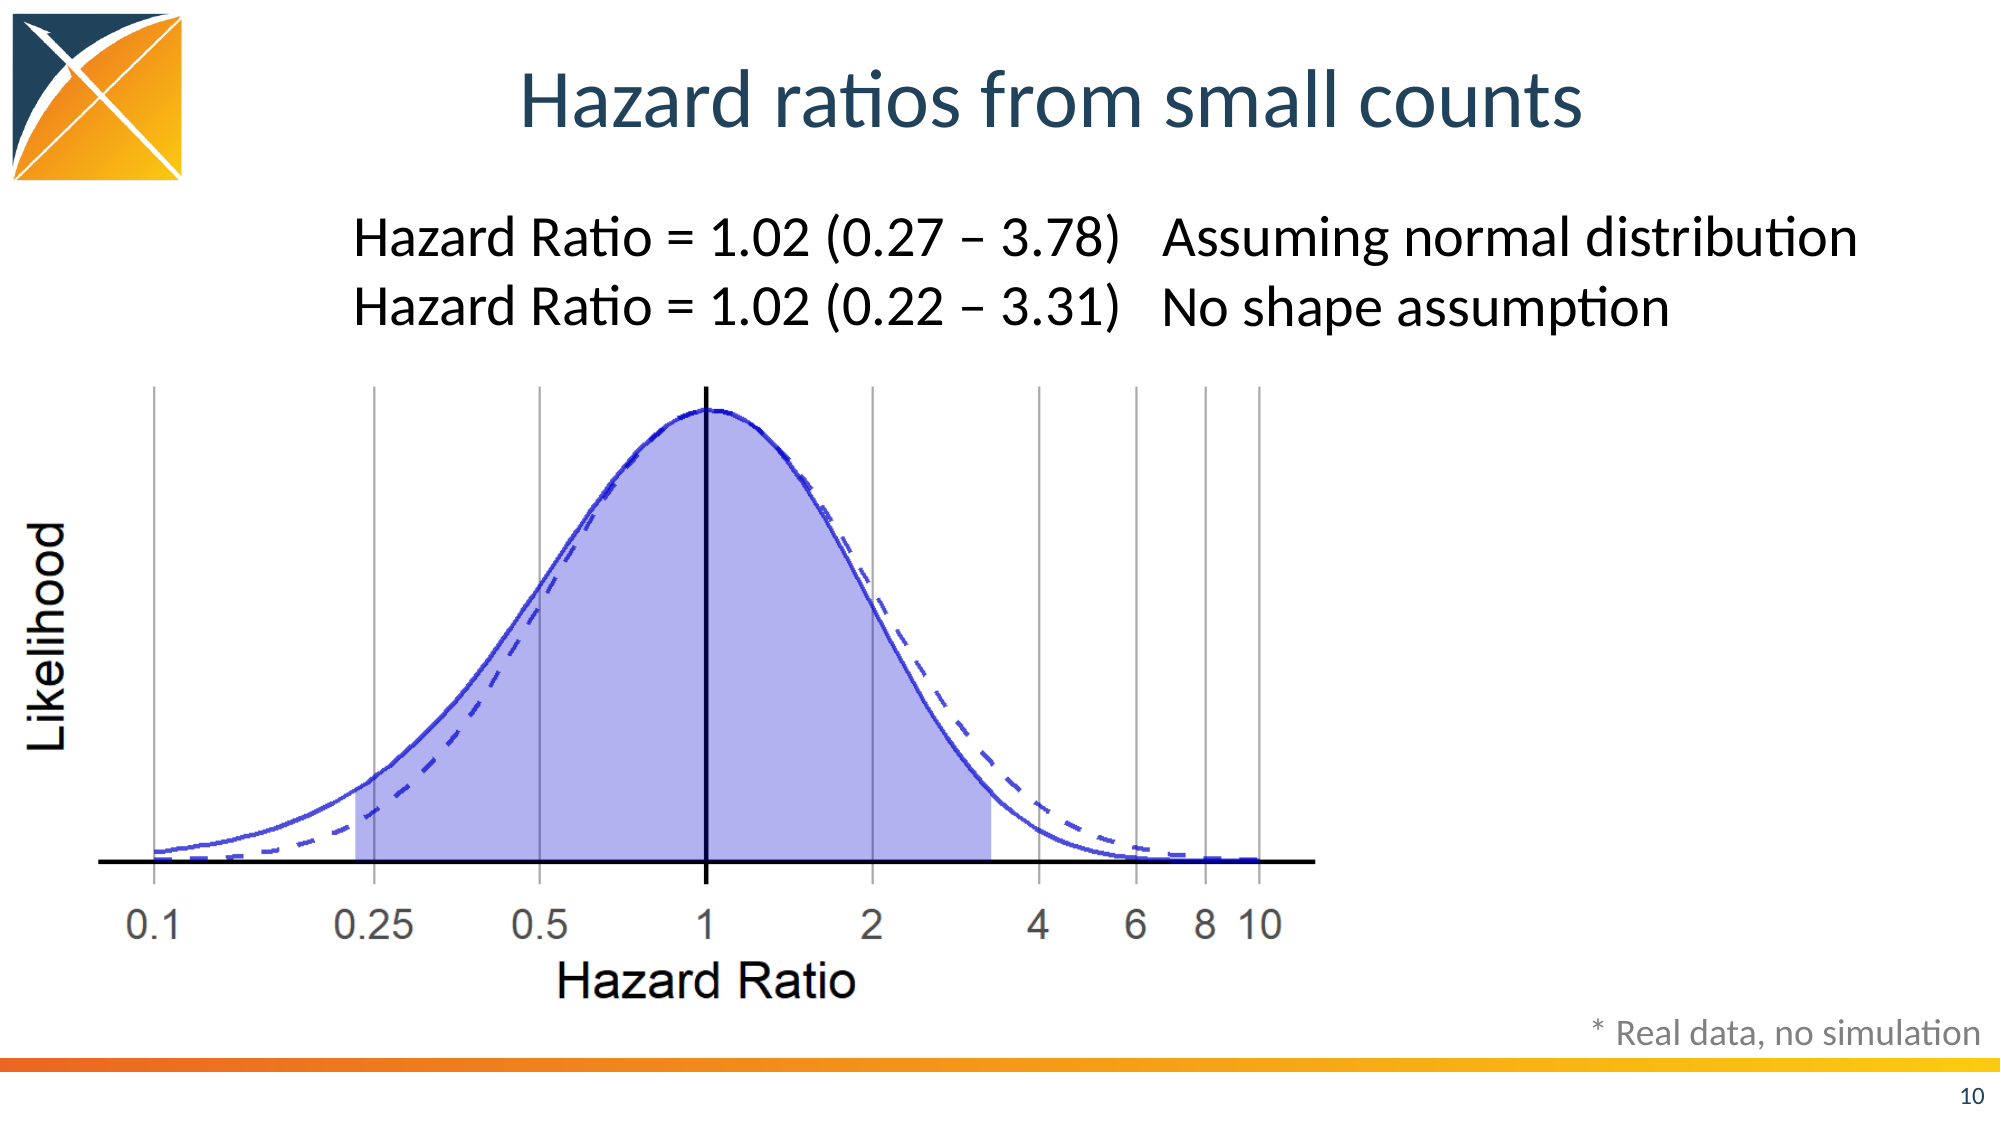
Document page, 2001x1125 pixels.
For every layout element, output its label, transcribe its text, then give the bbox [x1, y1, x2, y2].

picture [0, 0, 206, 200]
text_box Hazard Ratio = 1.02 (0.27 – 3.78) Hazard Ratio = 1.02 (0.22 – 3.31) [338, 190, 1138, 345]
text_box * Real data, no simulation [1574, 1000, 1998, 1061]
text_box No shape assumption [1146, 260, 1687, 346]
slide_number 10 [1533, 1065, 2000, 1125]
text_box Assuming normal distribution [1147, 190, 1875, 275]
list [0, 362, 1341, 1033]
title Hazard ratios from small counts [205, 24, 1900, 163]
